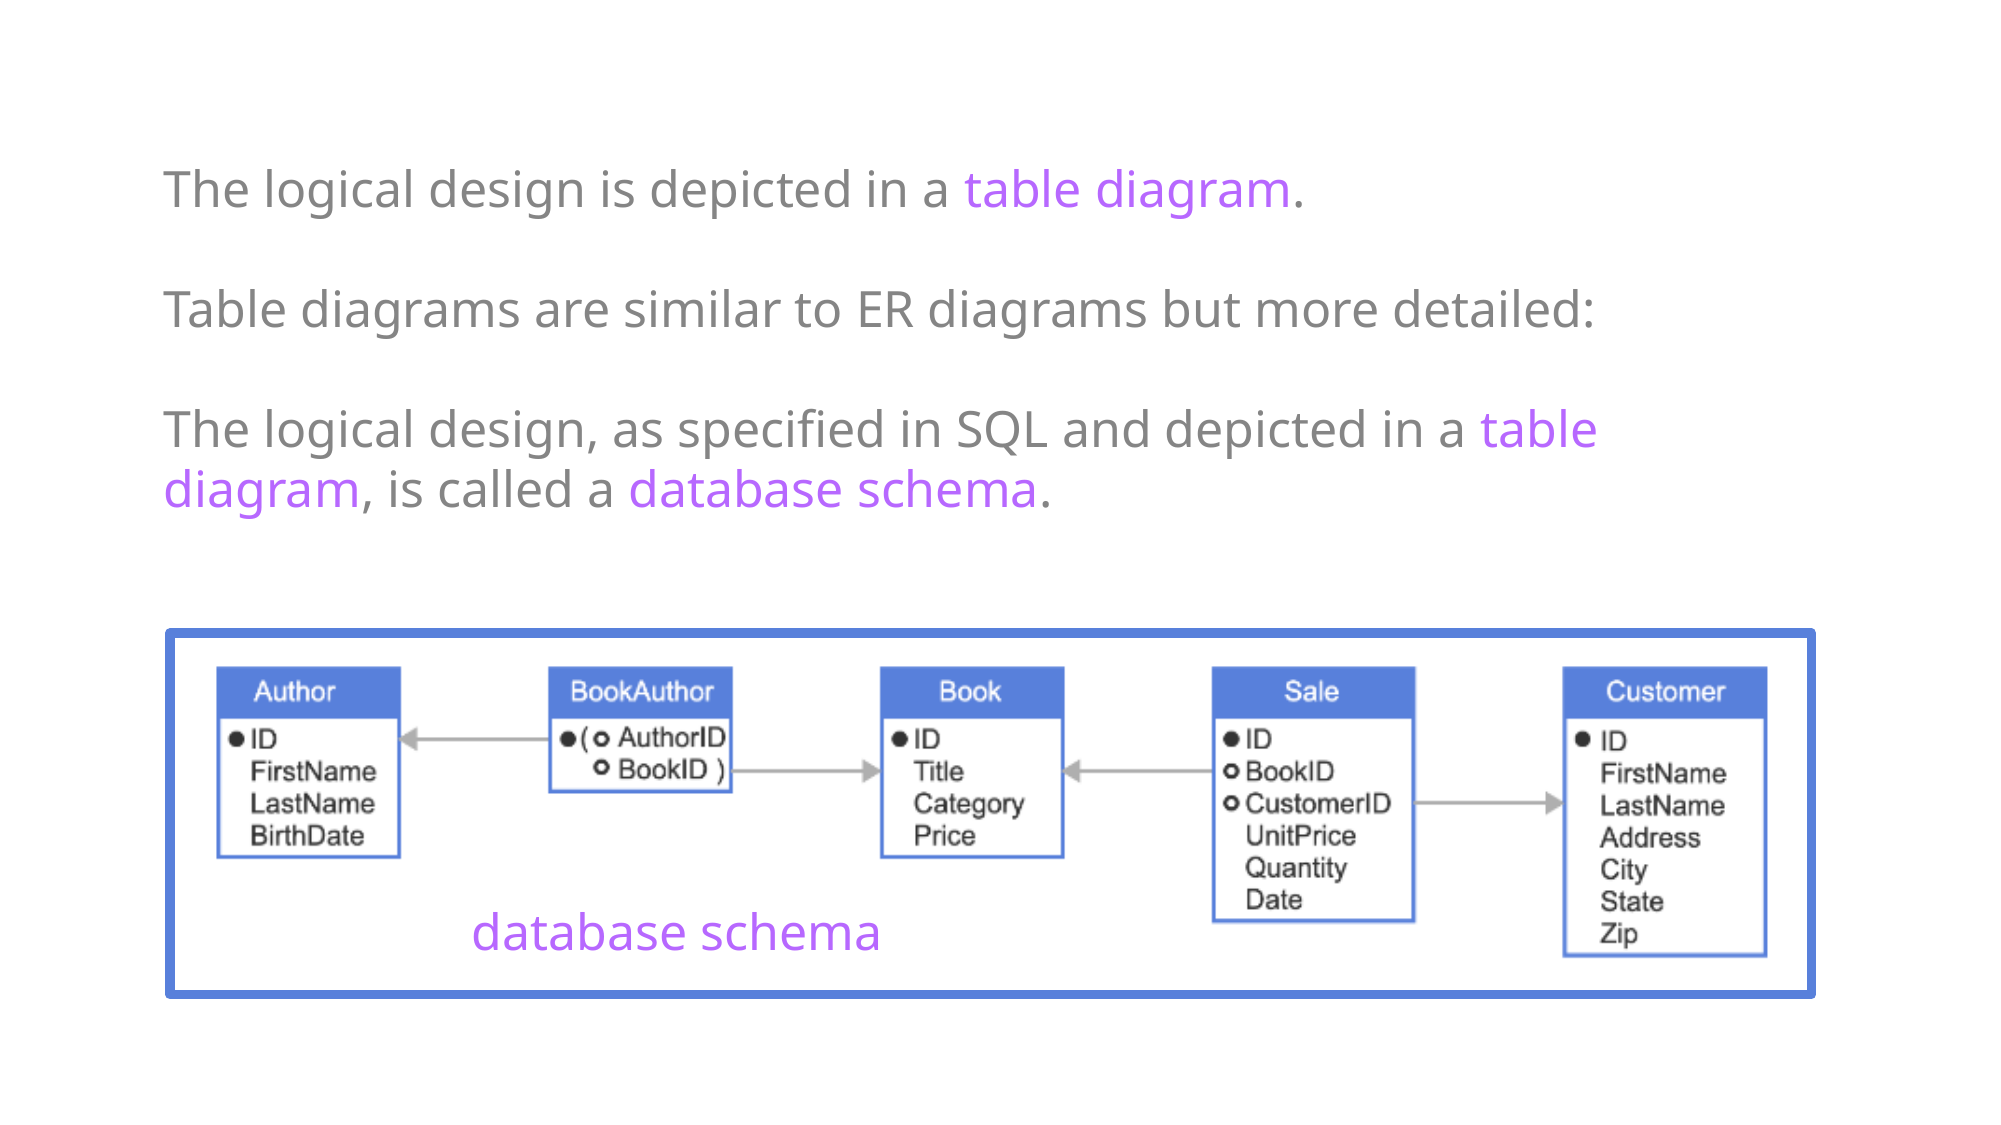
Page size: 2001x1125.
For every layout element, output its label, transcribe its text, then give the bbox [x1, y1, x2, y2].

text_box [174, 637, 1807, 990]
text_box The logical design is depicted in a table diagram. Table diagrams are similar to ER diagrams but more detailed: The logical design, as specified in SQL and depicted in a table diagram, is called a database schema. [149, 150, 1818, 526]
